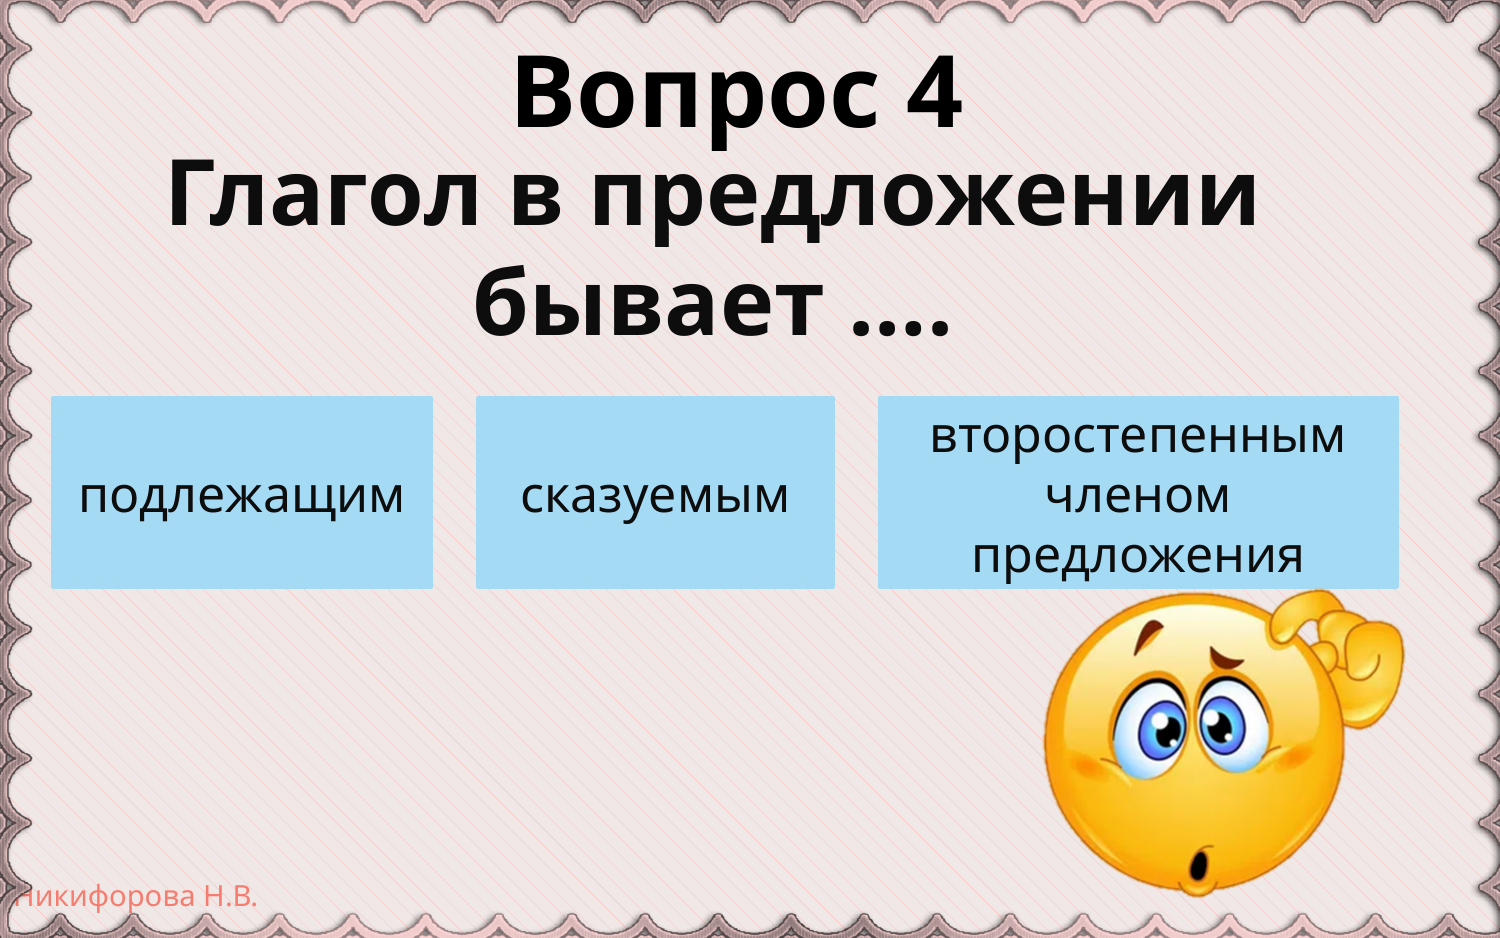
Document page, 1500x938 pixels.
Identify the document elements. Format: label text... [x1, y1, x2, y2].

text_box Вопрос 4 [135, 19, 1365, 126]
text_box сказуемым [476, 396, 835, 589]
picture [888, 529, 1500, 938]
text_box подлежащим [51, 396, 433, 589]
text_box Глагол в предложении бывает …. [29, 126, 1397, 362]
text_box второстепенным членом предложения [878, 396, 1399, 589]
